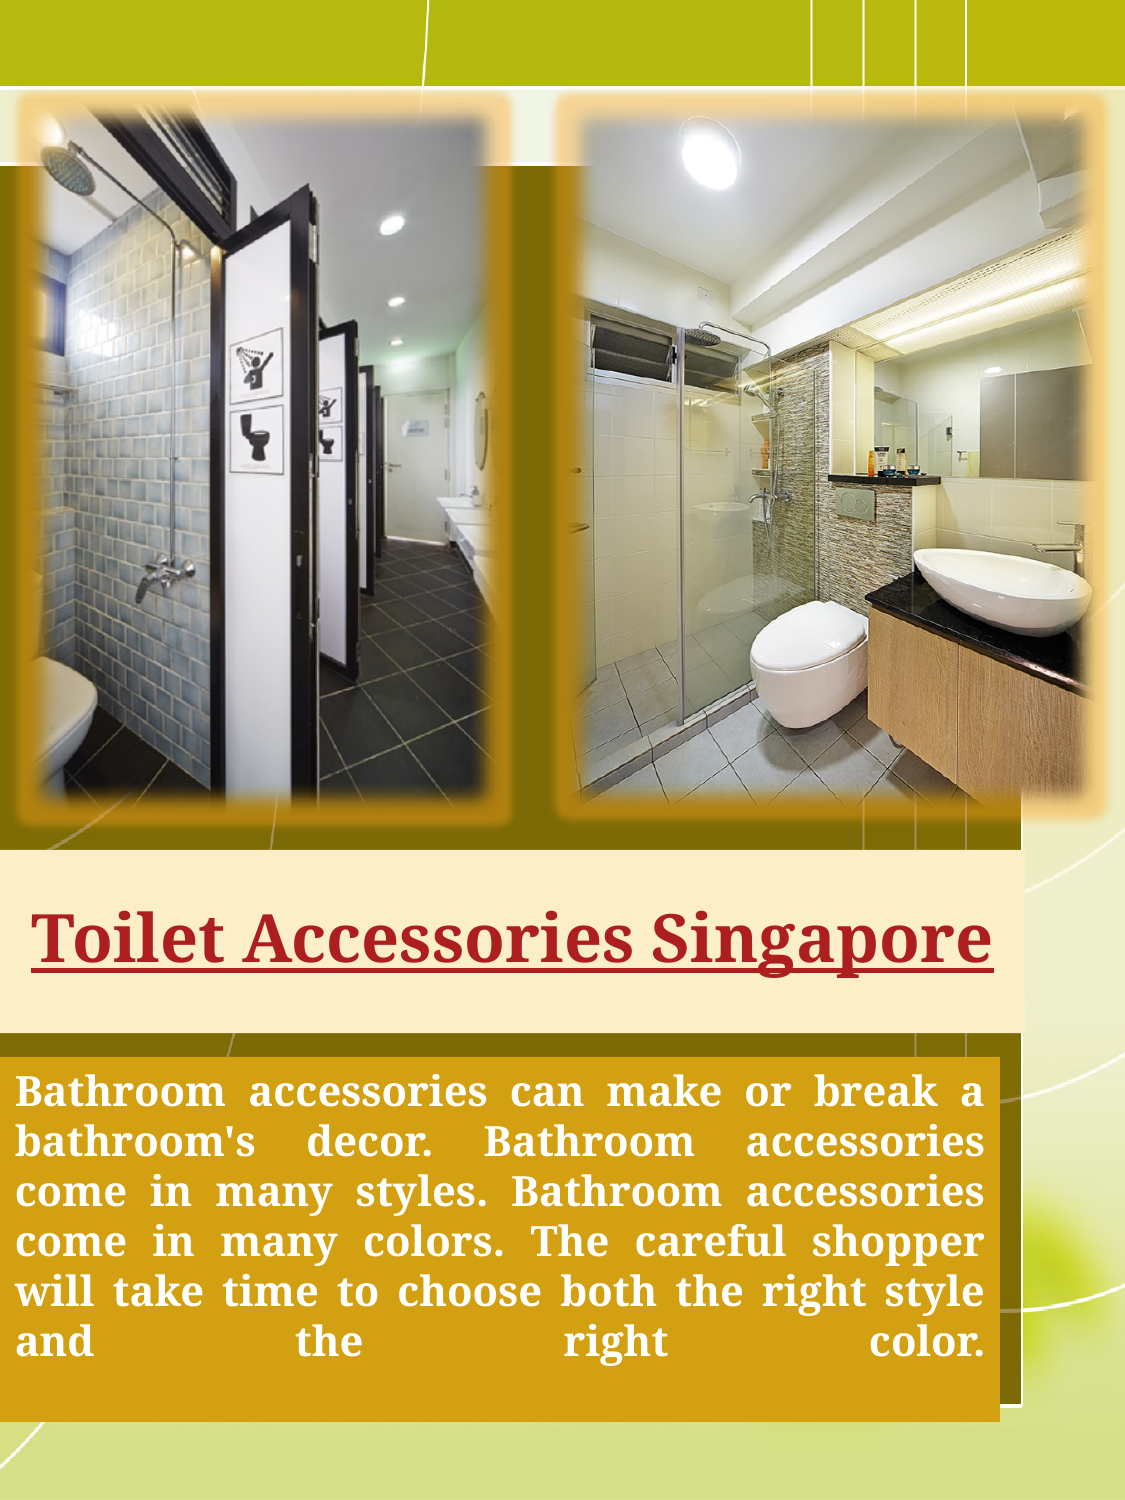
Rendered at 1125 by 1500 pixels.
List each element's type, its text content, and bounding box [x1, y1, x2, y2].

text_box Bathroom accessories can make or break a bathroom's decor. Bathroom accessories come in many styles. Bathroom accessories come in many colors. The careful shopper will take time to choose both the right style and the right color. [0, 1056, 1000, 1422]
title Toilet Accessories Singapore [0, 849, 1026, 1034]
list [562, 99, 1101, 813]
picture [0, 0, 1125, 1500]
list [24, 99, 504, 817]
